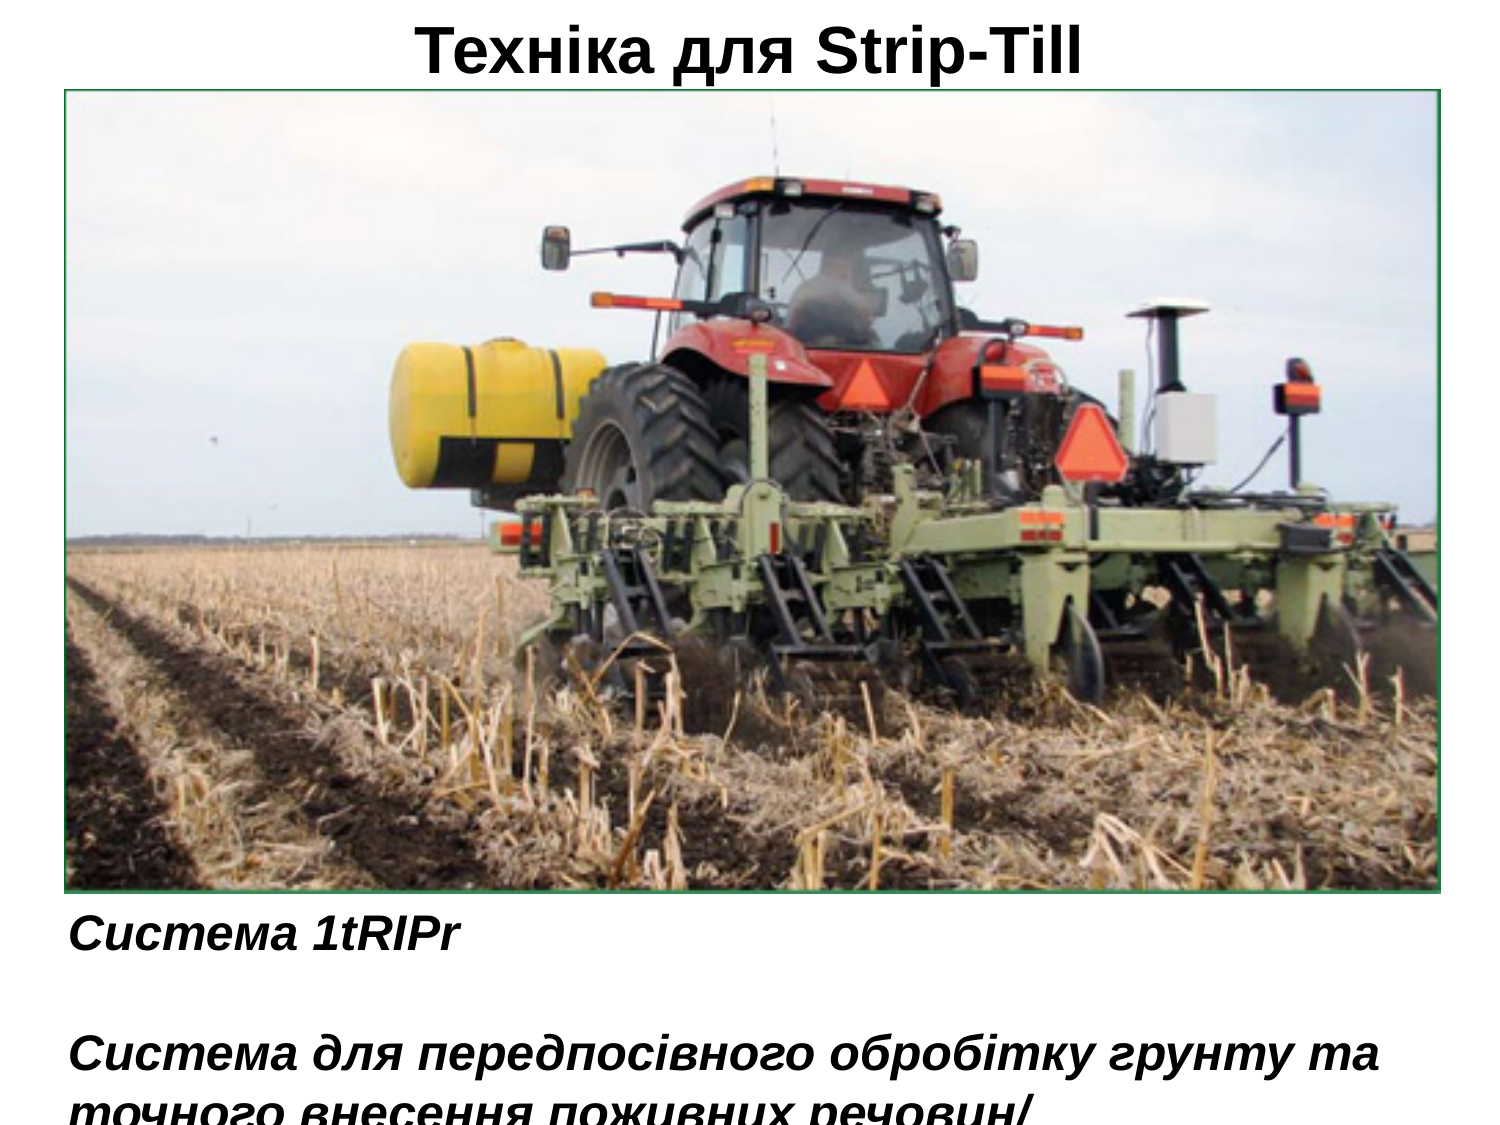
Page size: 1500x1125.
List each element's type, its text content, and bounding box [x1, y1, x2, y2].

text_box Техніка для Strip-Till [218, 0, 1282, 88]
text_box Система 1tRIPr Система для передпосівного обробітку грунту та точного внесення поживних речовин/ [53, 893, 1424, 1125]
picture [64, 89, 1441, 894]
